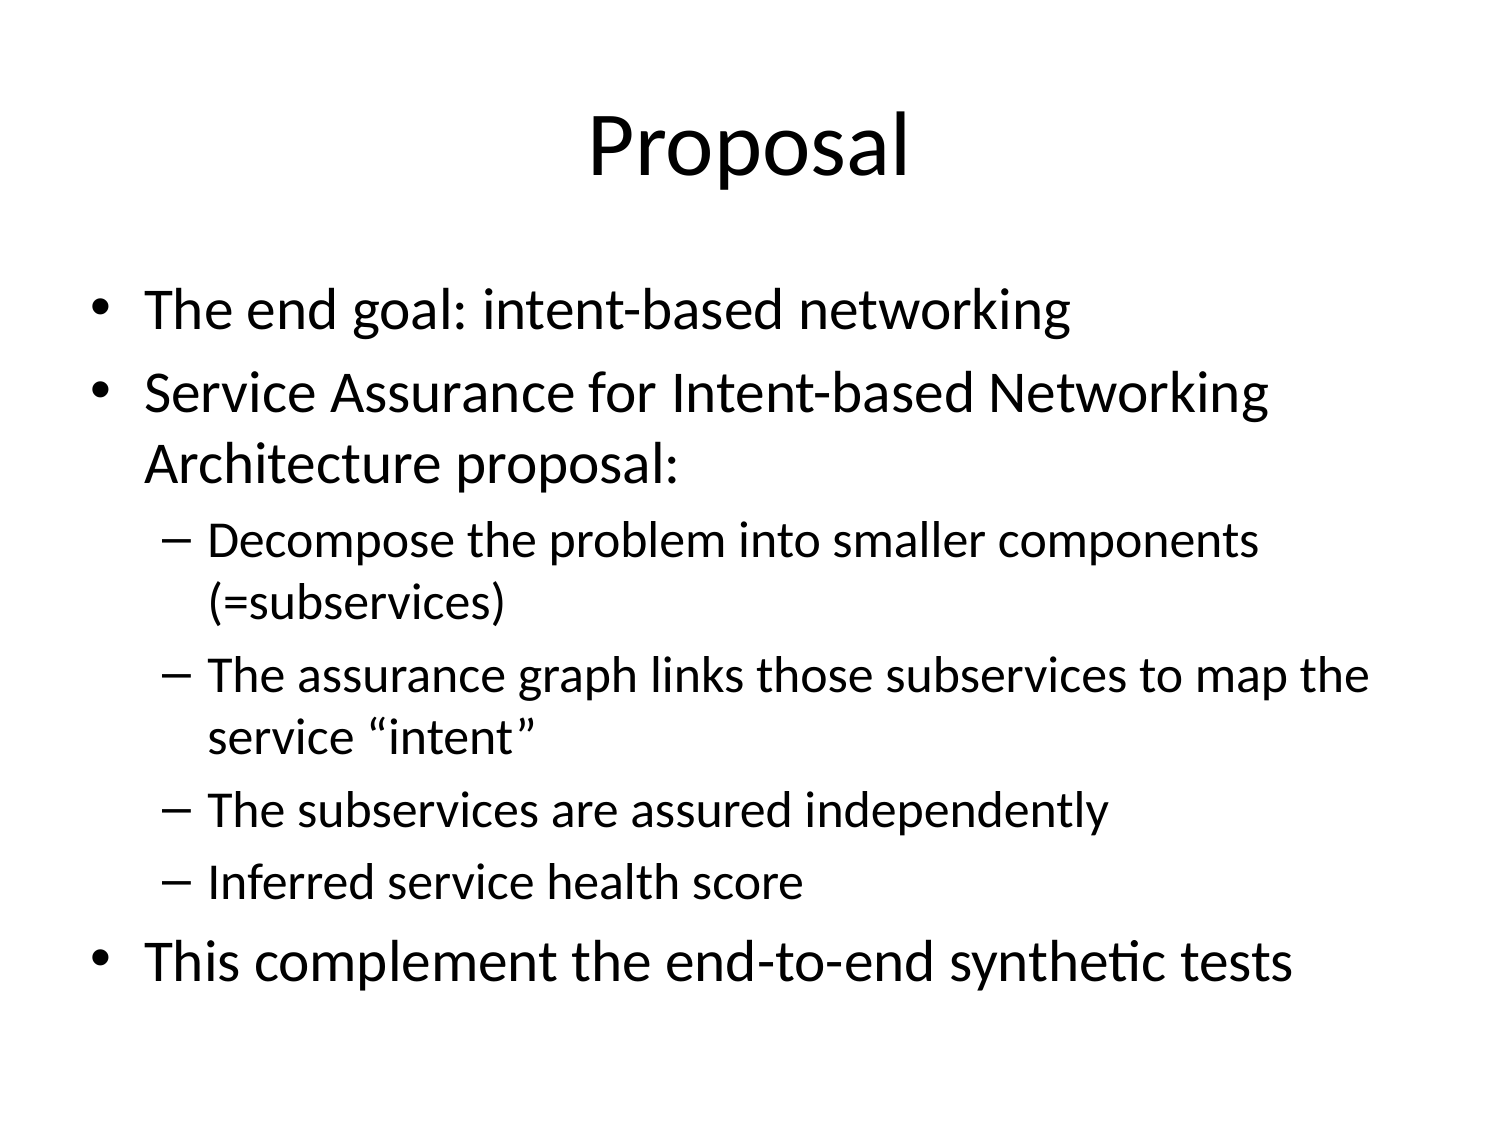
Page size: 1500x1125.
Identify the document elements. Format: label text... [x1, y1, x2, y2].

list The end goal: intent-based networking Service Assurance for Intent-based Networking Architecture proposal: Decompose the problem into smaller components (=subservices) The assurance graph links those subservices to map the service “intent” The subservices are assured independently Inferred service health score This complement the end-to-end synthetic tests [75, 262, 1425, 1005]
title Proposal [75, 45, 1425, 233]
